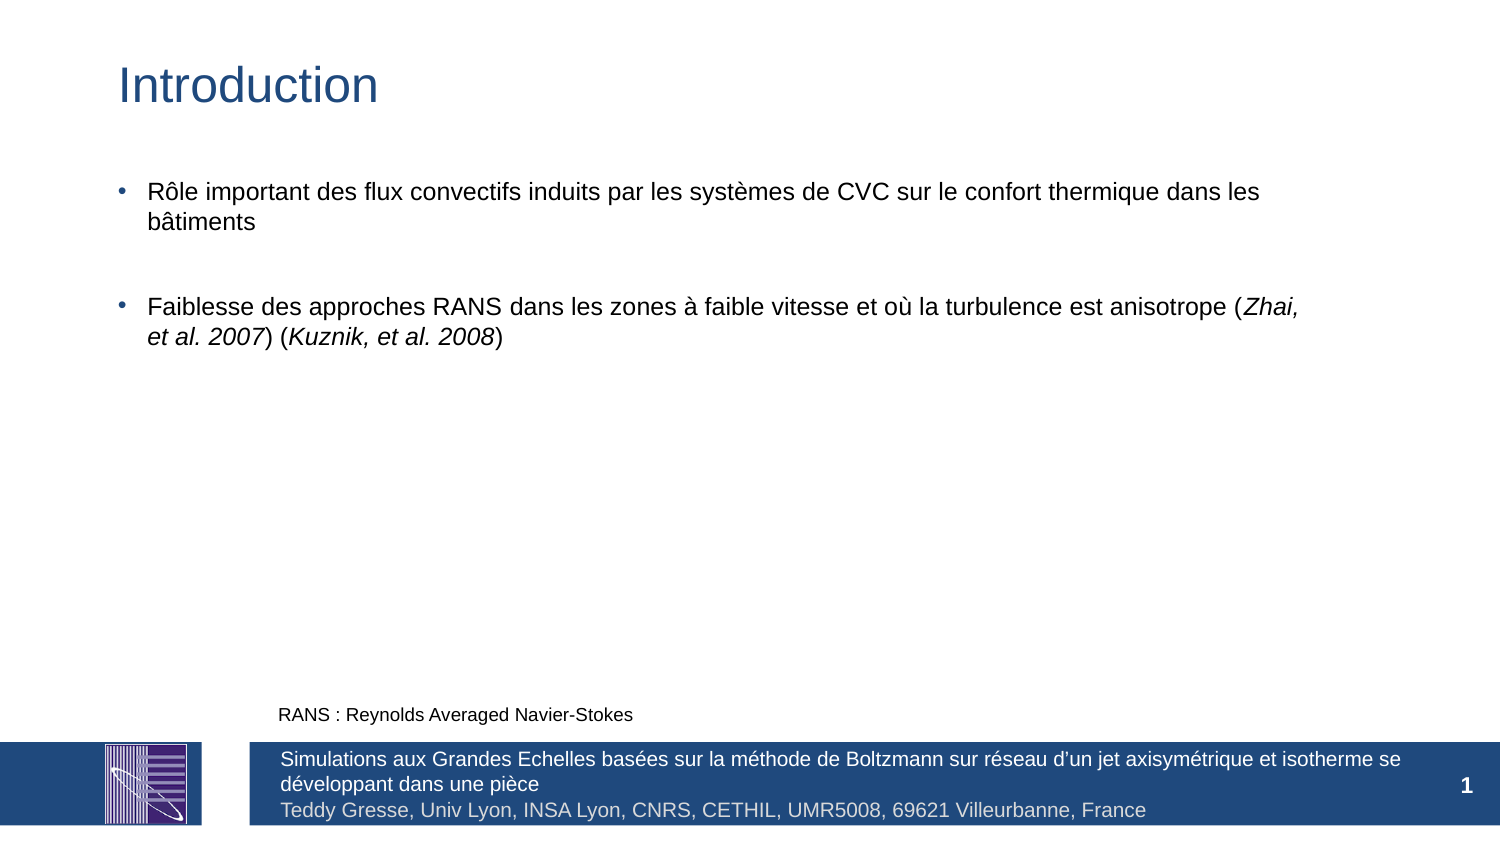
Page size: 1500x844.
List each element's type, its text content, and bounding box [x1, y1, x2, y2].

text_box 1 [1445, 763, 1478, 806]
text_box Simulations aux Grandes Echelles basées sur la méthode de Boltzmann sur réseau d’un jet axisymétrique et isotherme se développant dans une pièce [265, 752, 1471, 788]
text_box RANS : Reynolds Averaged Navier-Stokes [263, 695, 1382, 733]
text_box Teddy Gresse, Univ Lyon, INSA Lyon, CNRS, CETHIL, UMR5008, 69621 Villeurbanne, France [265, 789, 1471, 825]
picture [105, 744, 187, 824]
list Rôle important des flux convectifs induits par les systèmes de CVC sur le confort thermique dans les bâtiments Faiblesse des approches RANS dans les zones à faible vitesse et où la turbulence est anisotrope (Zhai, et al. 2007) (Kuznik, et al. 2008) [103, 138, 1337, 706]
title Introduction [103, 45, 1397, 127]
